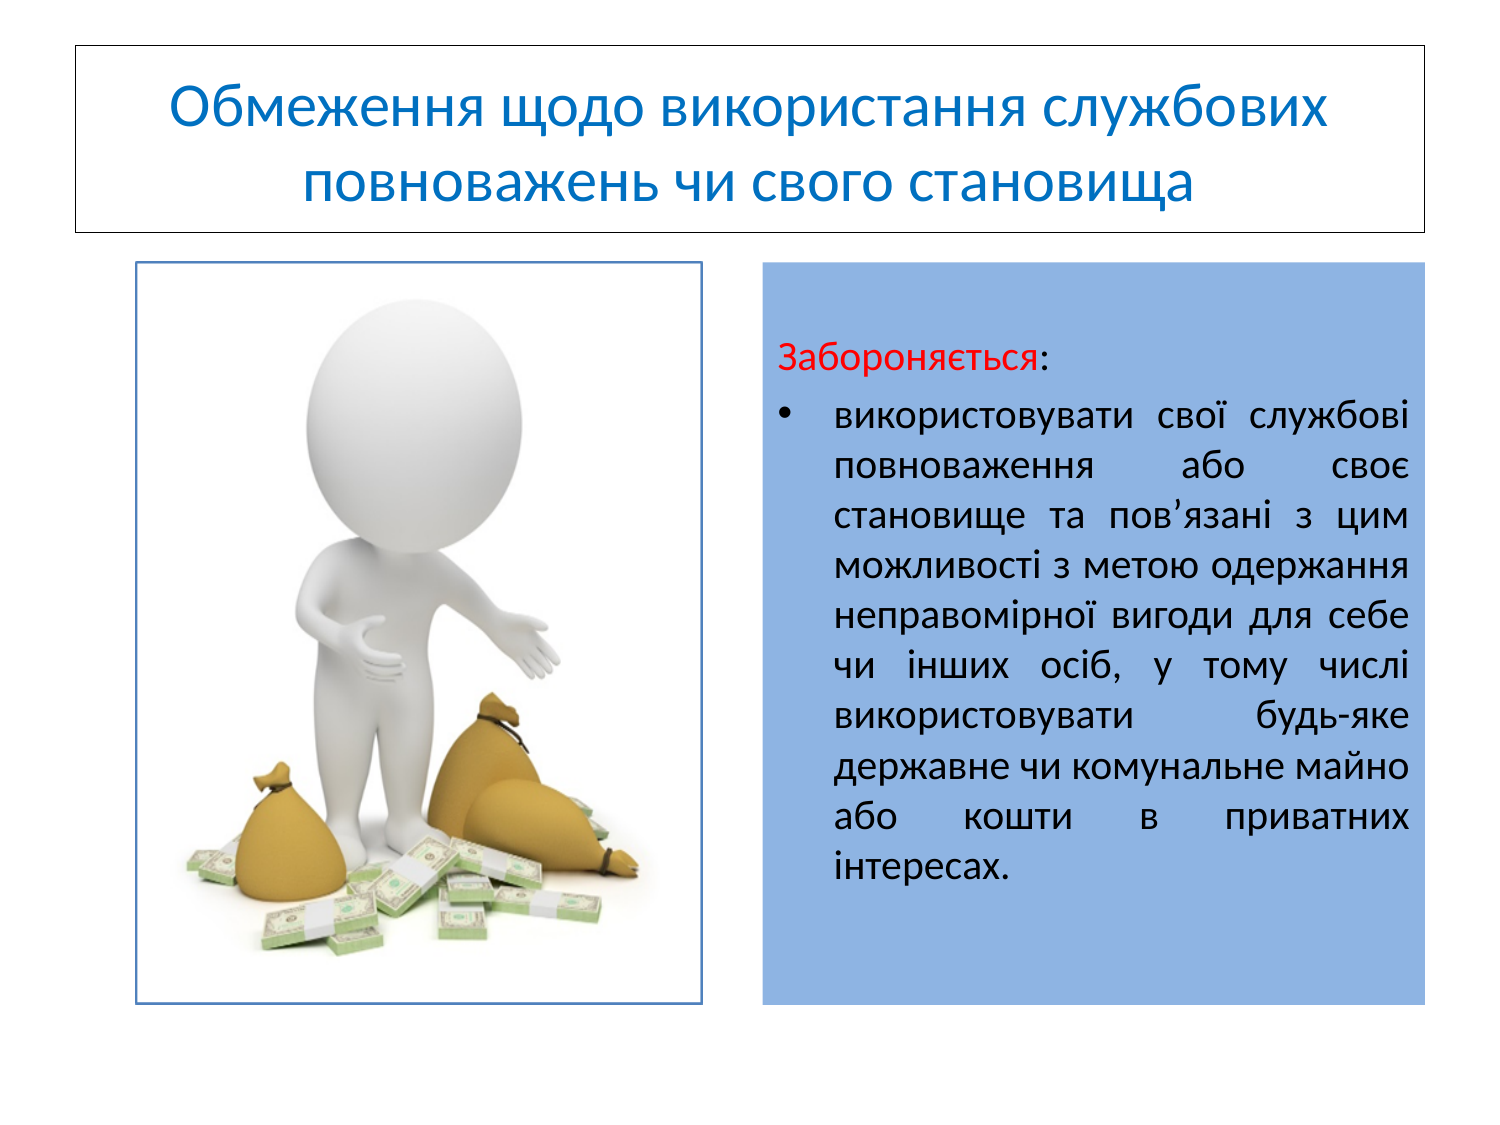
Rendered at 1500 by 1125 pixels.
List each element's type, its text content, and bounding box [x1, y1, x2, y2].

list Забороняється: використовувати свої службові повноваження або своє становище та пов’язані з цим можливості з метою одержання неправомірної вигоди для себе чи інших осіб, у тому числі використовувати будь-яке державне чи комунальне майно або кошти в приватних інтересах. [762, 262, 1425, 1005]
picture [135, 261, 703, 1006]
title Обмеження щодо використання службових повноважень чи свого становища [75, 45, 1425, 233]
